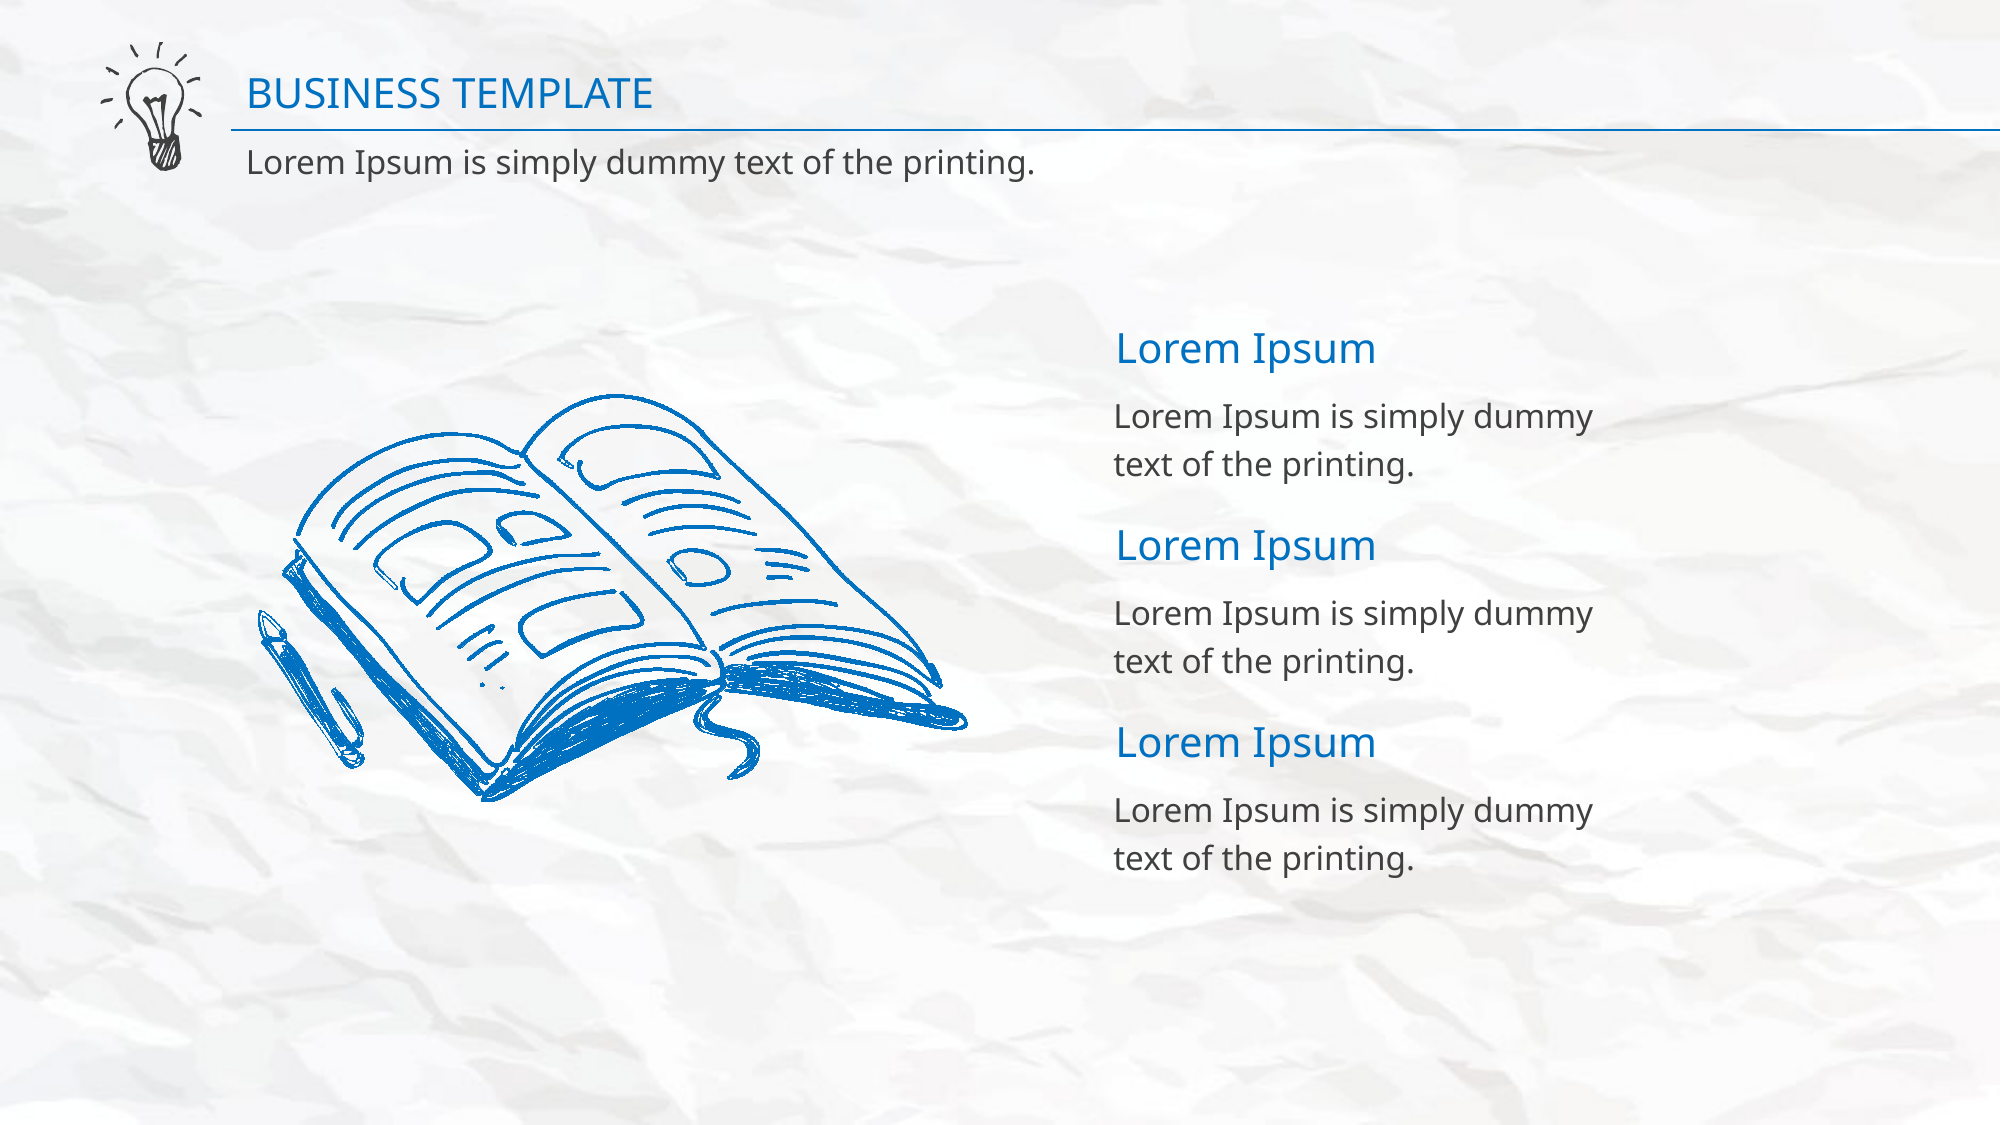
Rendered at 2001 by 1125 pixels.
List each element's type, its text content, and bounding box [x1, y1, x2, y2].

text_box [1098, 314, 1644, 489]
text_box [100, 41, 203, 172]
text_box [252, 610, 372, 771]
text_box Lorem Ipsum is simply dummy text of the printing. [231, 133, 1113, 189]
picture [0, 0, 2000, 1125]
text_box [1098, 511, 1644, 686]
text_box BUSINESS TEMPLATE [231, 59, 722, 125]
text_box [1098, 708, 1644, 883]
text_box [281, 389, 973, 806]
